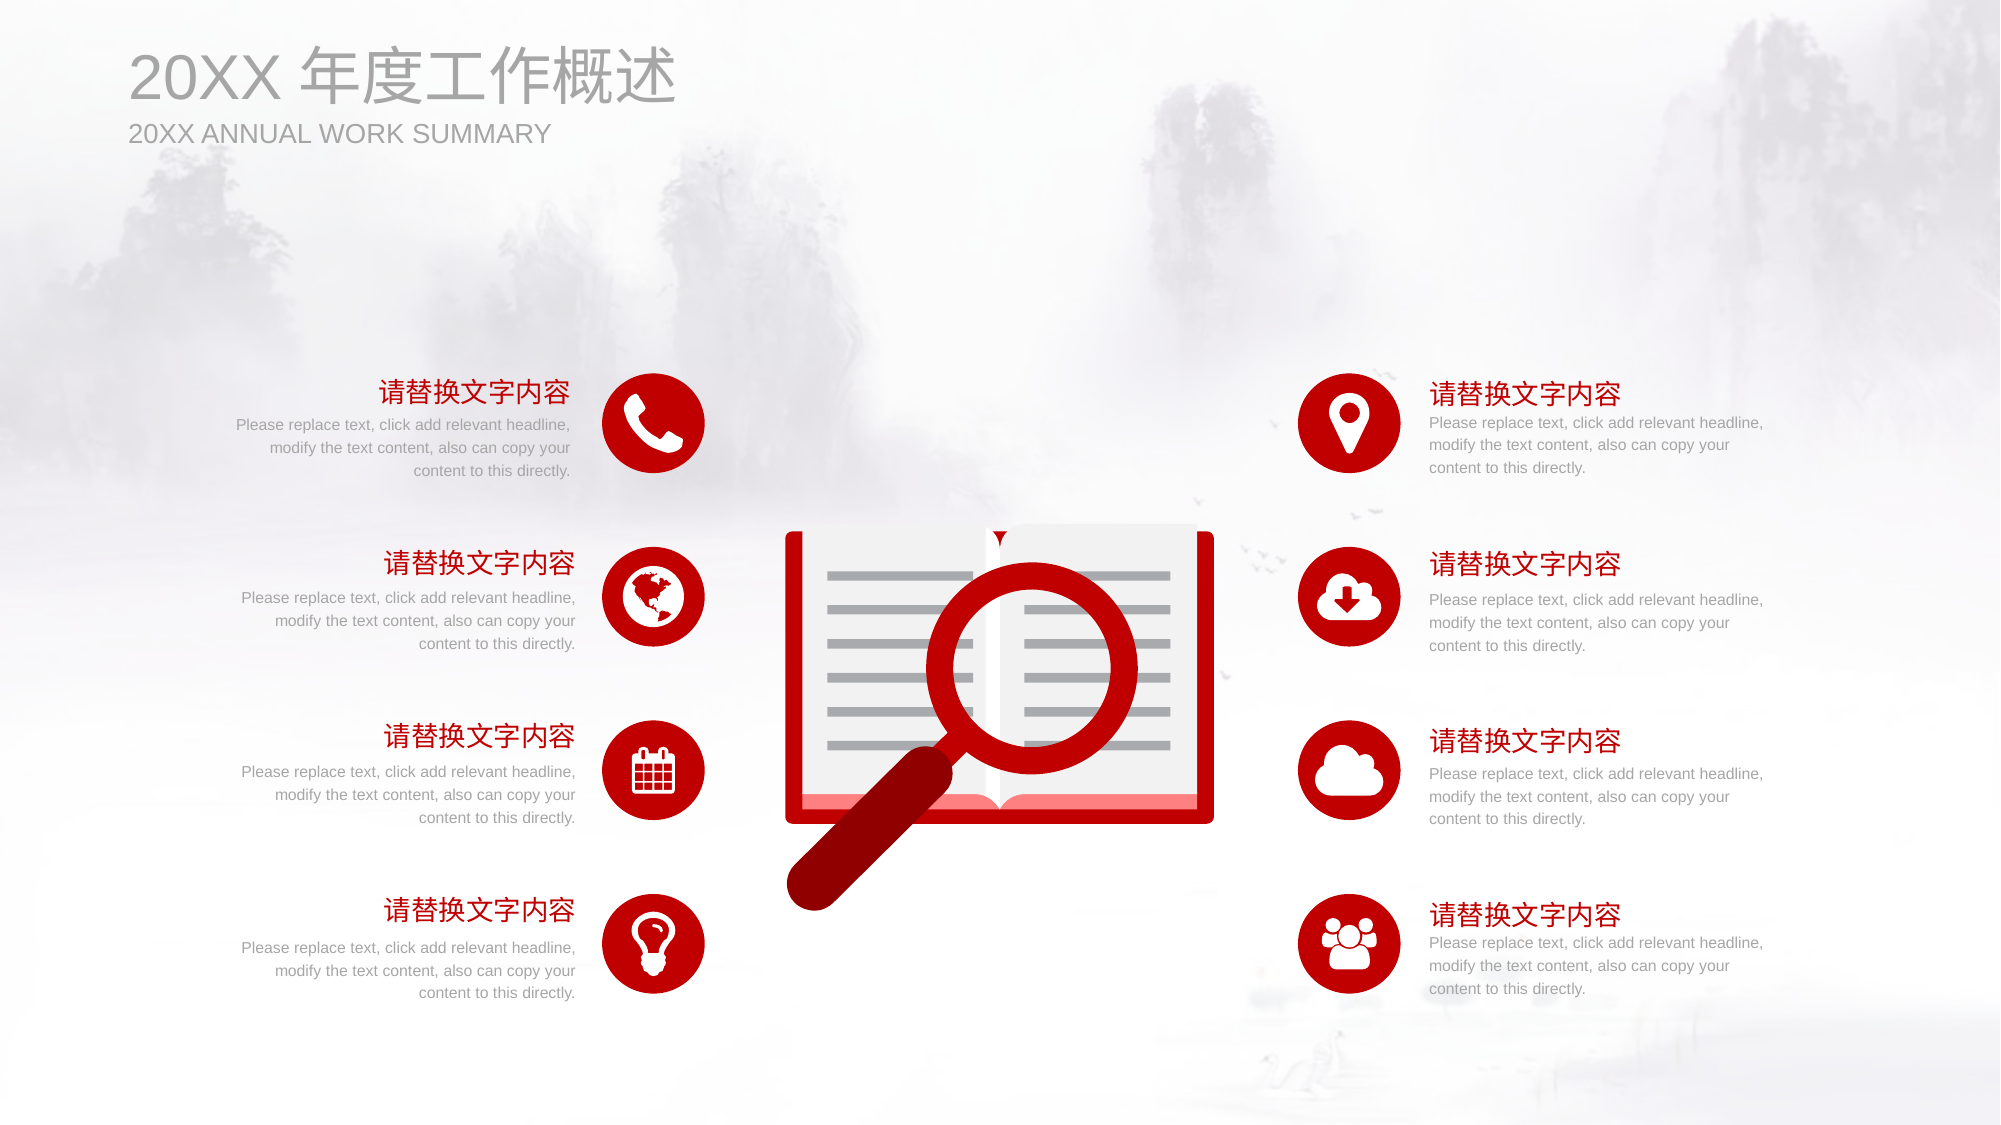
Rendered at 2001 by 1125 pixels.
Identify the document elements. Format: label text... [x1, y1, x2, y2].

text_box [1429, 370, 1767, 478]
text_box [784, 523, 1214, 913]
text_box 20XX年度工作概述 [128, 36, 743, 113]
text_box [238, 539, 576, 653]
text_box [1297, 546, 1401, 647]
text_box 20XX ANNUAL WORK SUMMARY [128, 115, 565, 149]
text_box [602, 893, 705, 994]
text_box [1297, 893, 1401, 994]
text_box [1429, 540, 1767, 656]
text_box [602, 546, 705, 647]
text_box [1297, 373, 1401, 474]
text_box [238, 712, 576, 828]
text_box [602, 720, 705, 821]
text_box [1429, 717, 1767, 829]
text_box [602, 373, 705, 474]
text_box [233, 367, 571, 481]
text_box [1429, 891, 1767, 998]
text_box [238, 886, 576, 1003]
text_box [1297, 720, 1401, 821]
